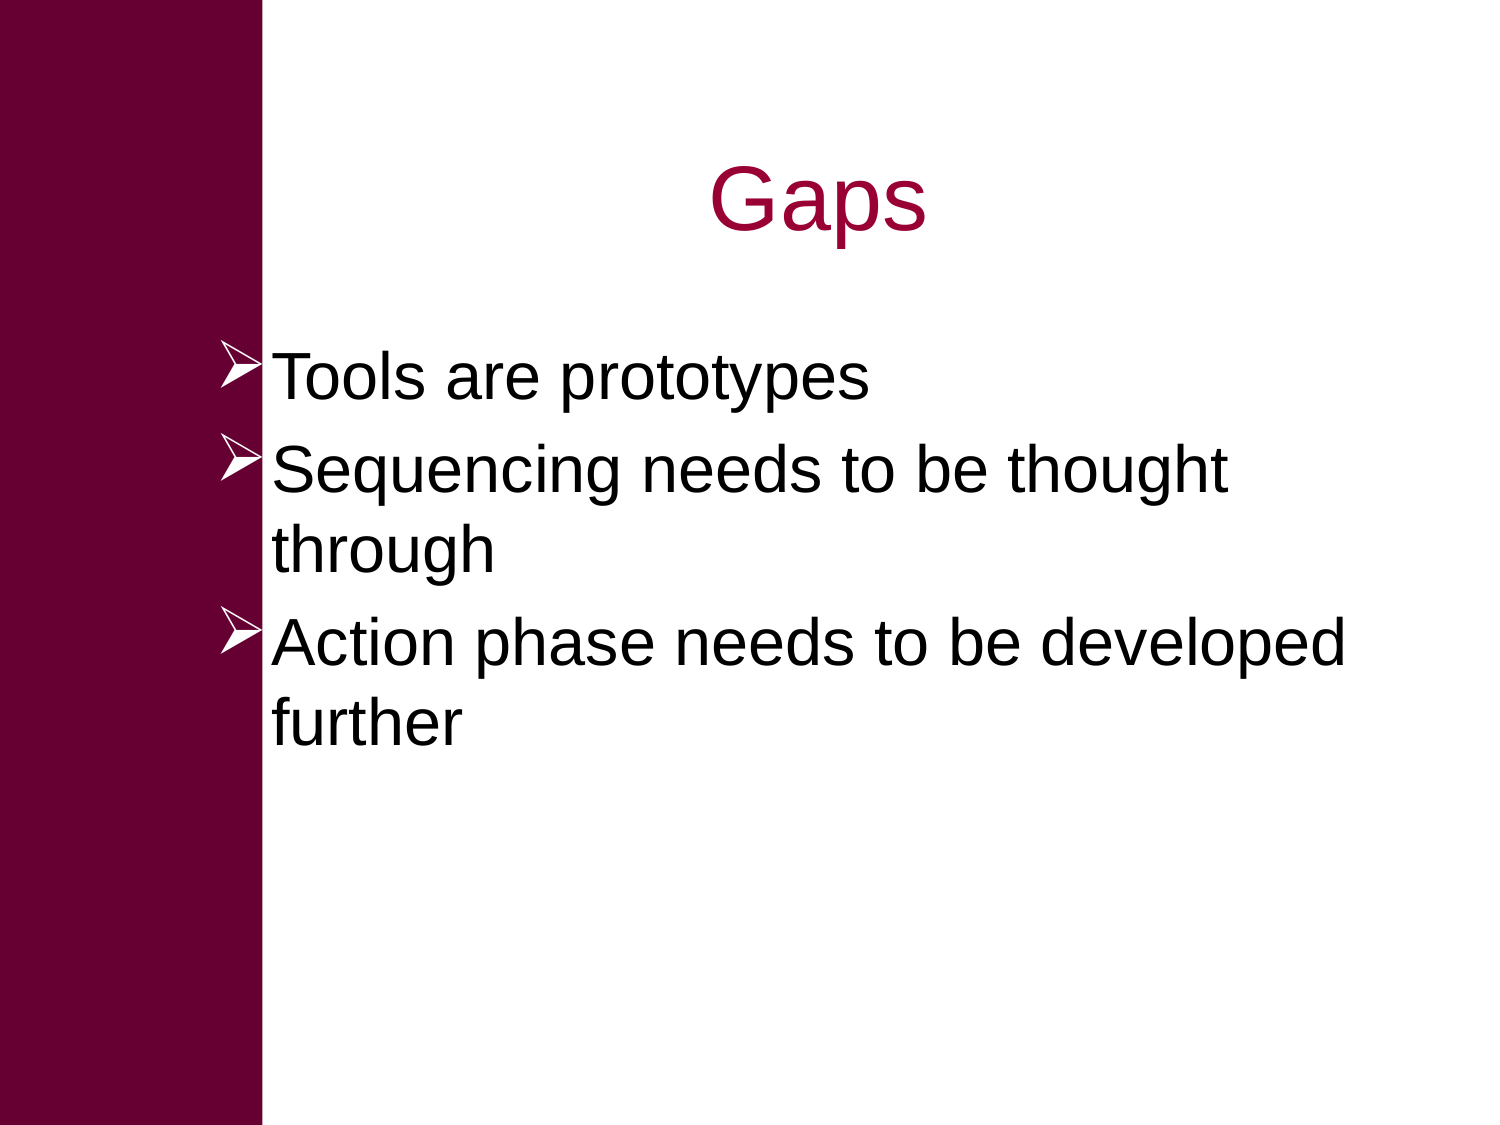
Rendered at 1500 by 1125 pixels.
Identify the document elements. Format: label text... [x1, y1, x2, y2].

title Gaps [274, 99, 1388, 288]
list Tools are prototypes Sequencing needs to be thought through Action phase needs to be developed further [199, 324, 1401, 1001]
